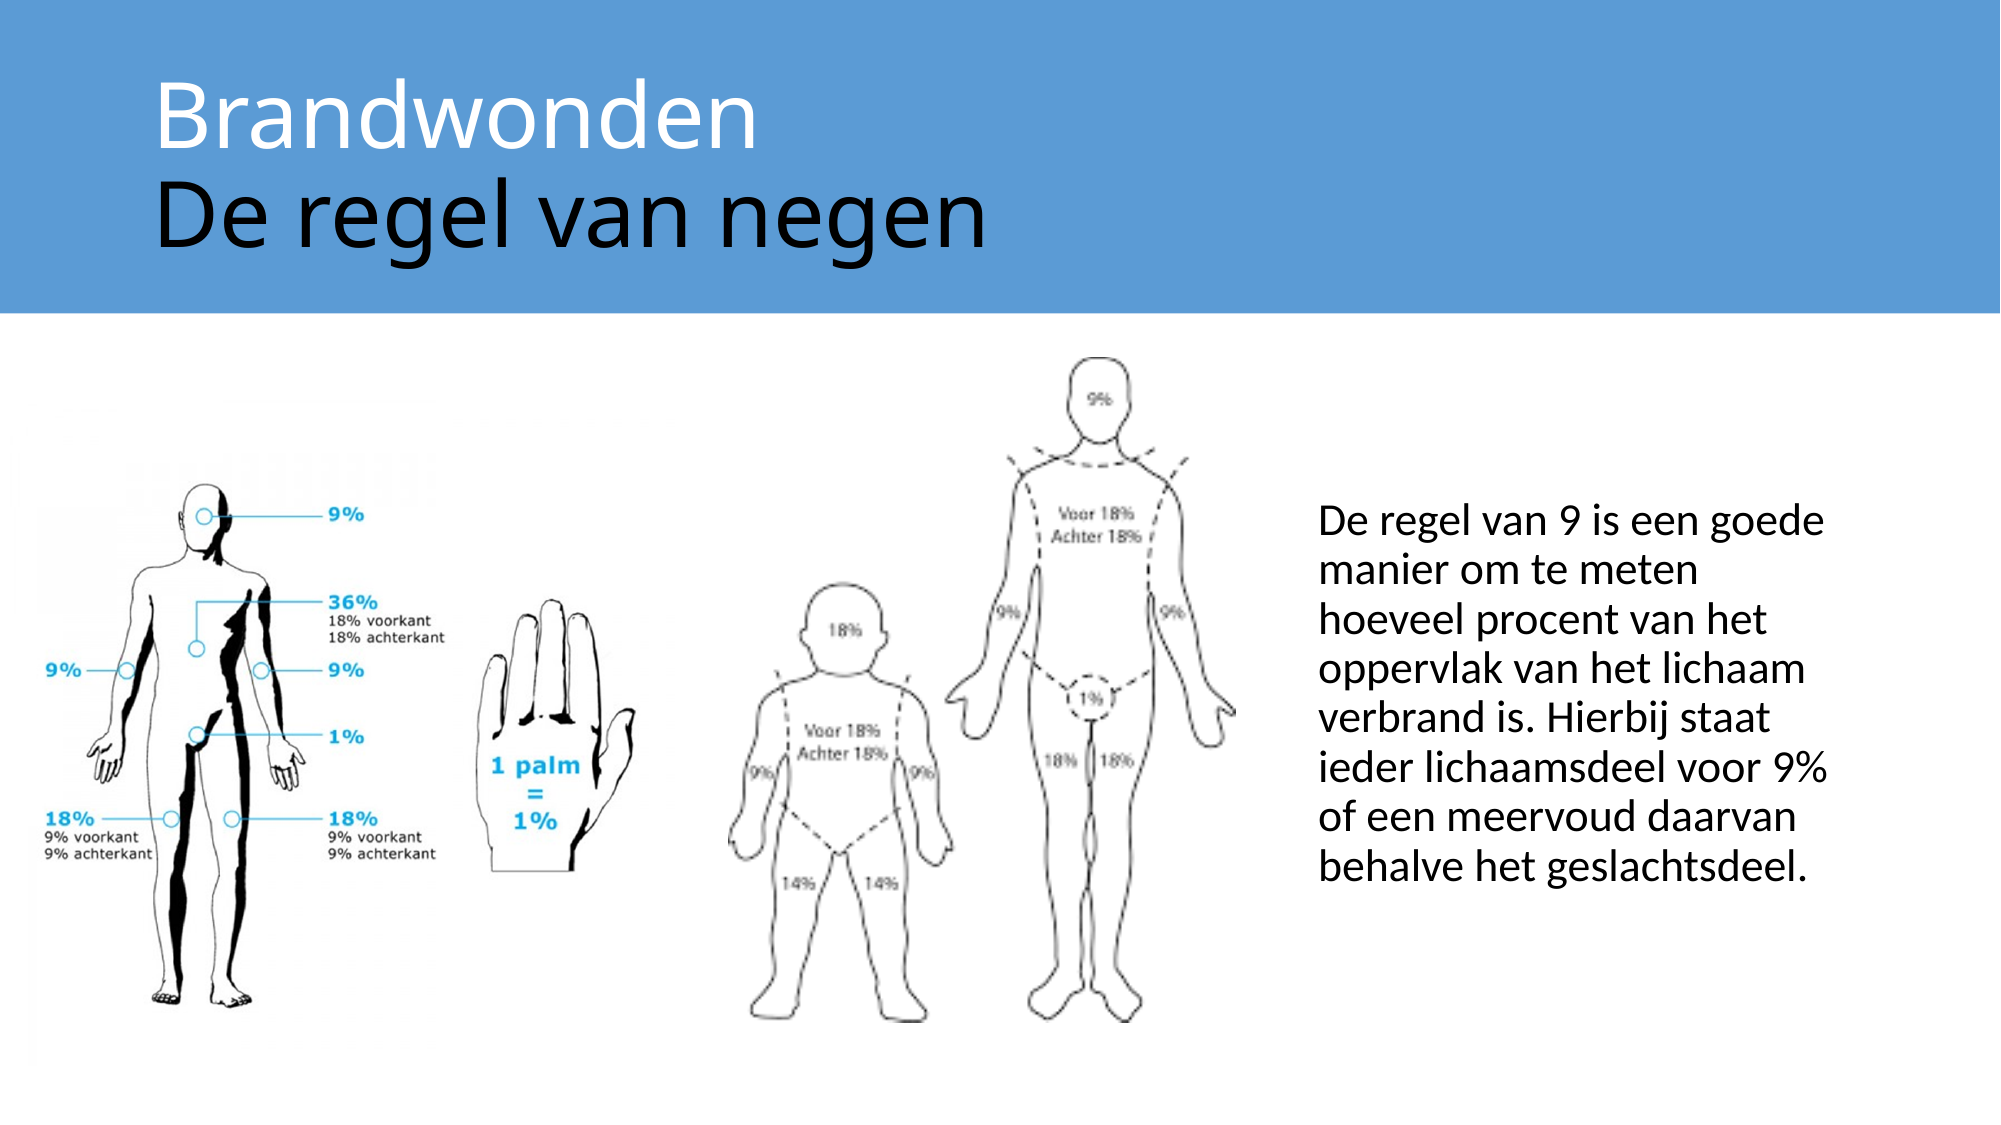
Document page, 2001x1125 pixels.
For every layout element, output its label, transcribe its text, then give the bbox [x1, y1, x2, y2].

picture [728, 357, 1236, 1023]
title Brandwonden De regel van negen [137, 60, 1863, 278]
list De regel van 9 is een goede manier om te meten hoeveel procent van het oppervlak van het lichaam verbrand is. Hierbij staat ieder lichaamsdeel voor 9% of een meervoud daarvan behalve het geslachtsdeel. [1303, 373, 1862, 1014]
picture [10, 400, 675, 1066]
text_box [0, 0, 2000, 314]
